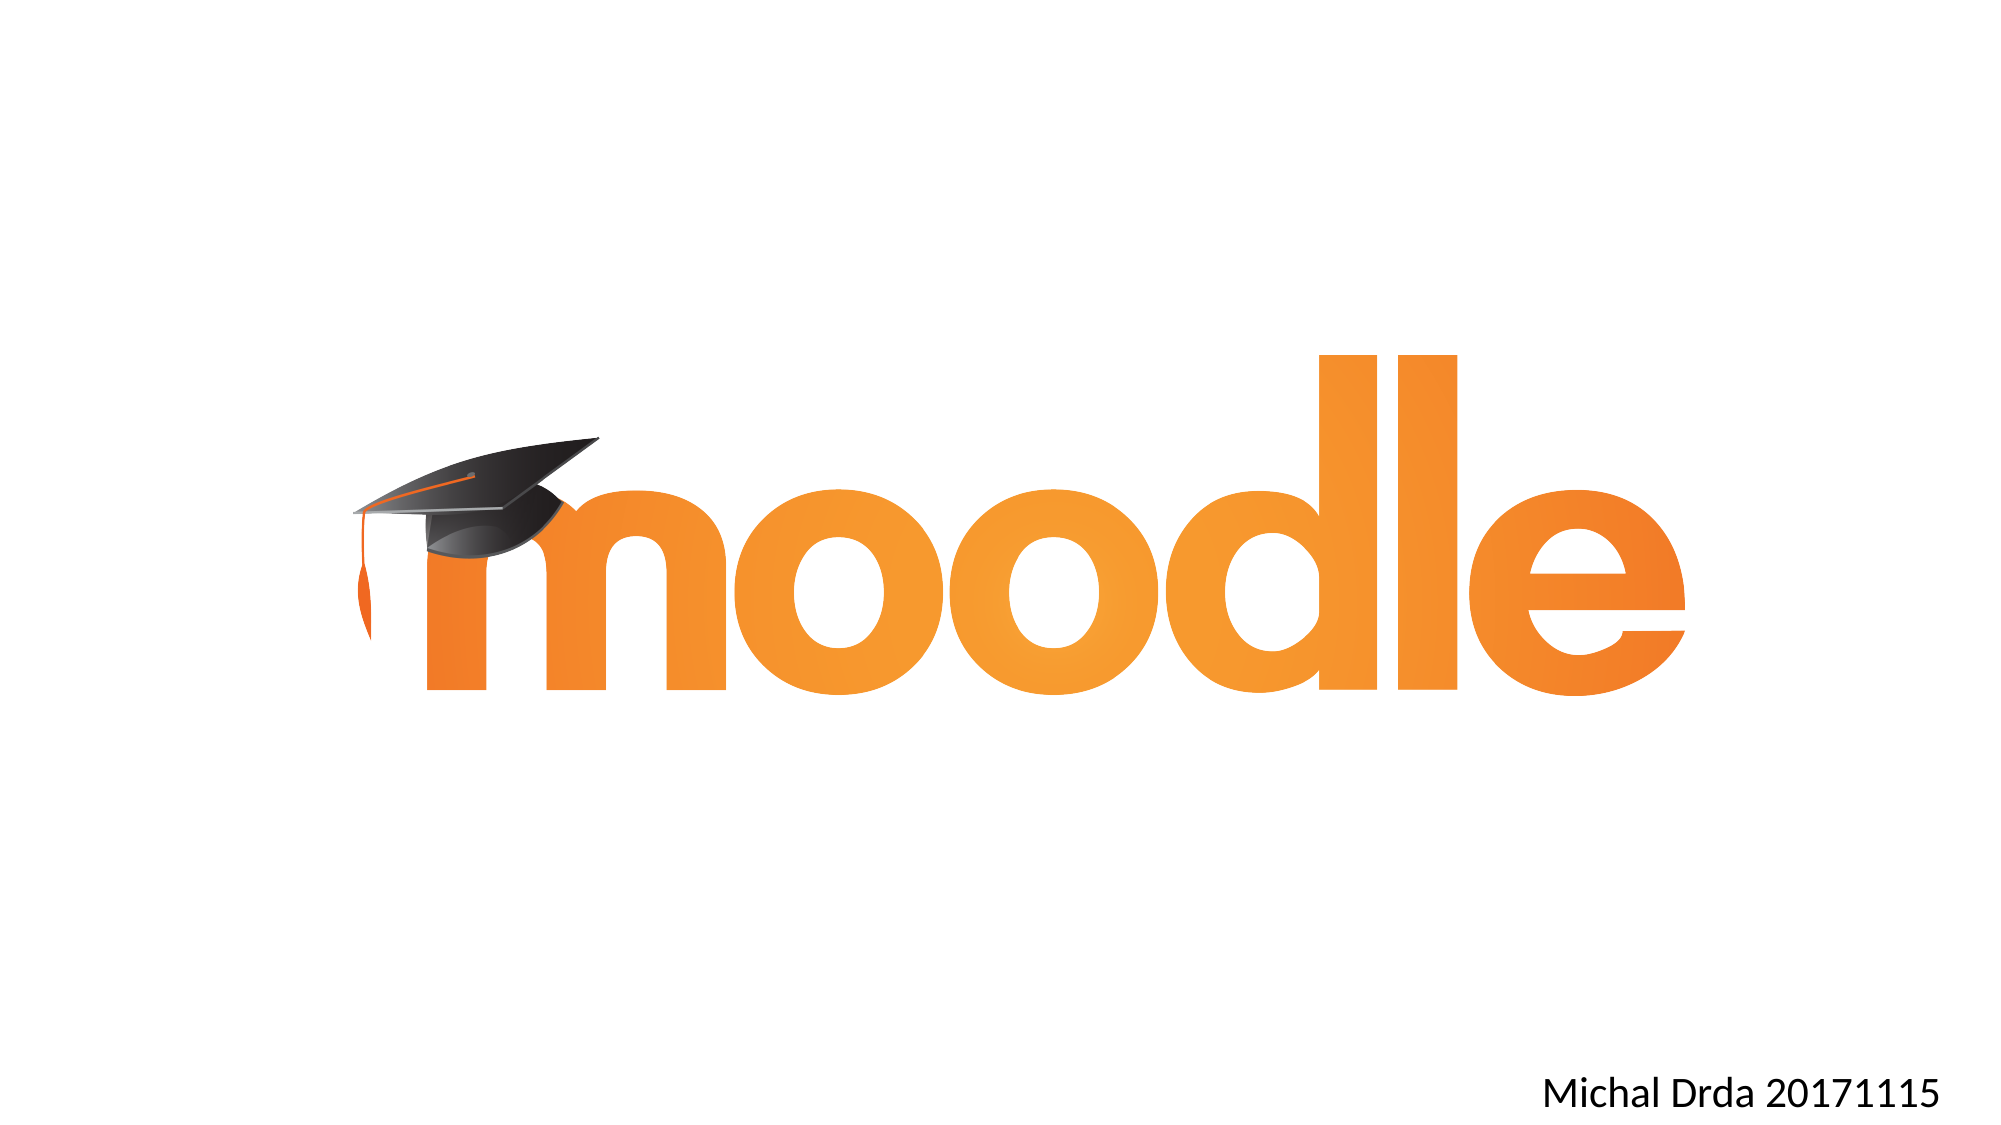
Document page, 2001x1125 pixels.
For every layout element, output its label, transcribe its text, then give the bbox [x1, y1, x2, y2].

picture [353, 355, 1685, 696]
subtitle Michal Drda 20171115 [1483, 1062, 2000, 1125]
